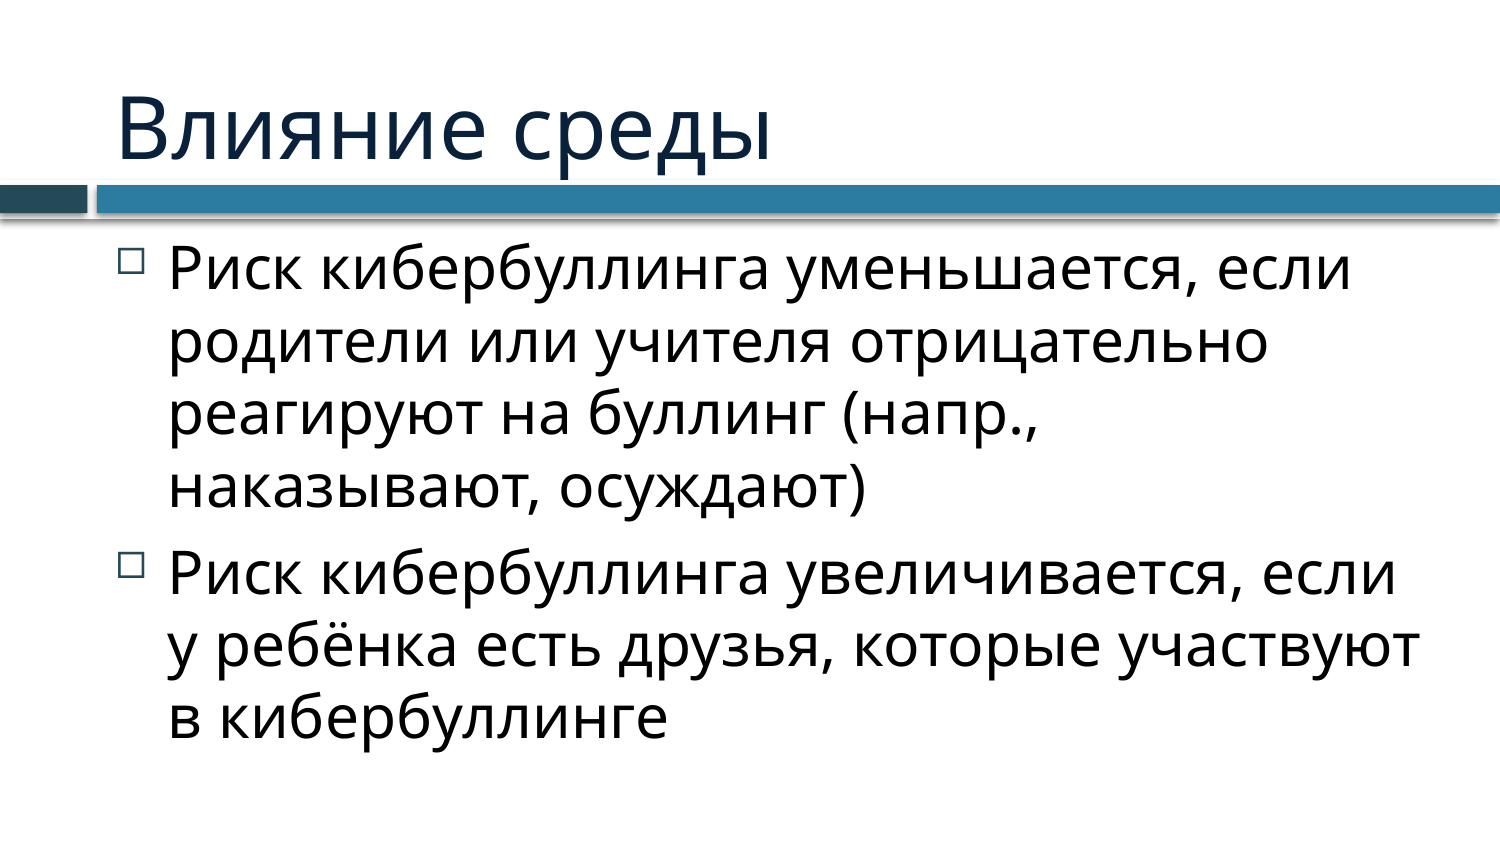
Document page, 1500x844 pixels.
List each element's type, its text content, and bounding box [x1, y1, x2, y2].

title Влияние среды [99, 19, 1438, 185]
list Риск кибербуллинга уменьшается, если родители или учителя отрицательно реагируют на буллинг (напр., наказывают, осуждают) Риск кибербуллинга увеличивается, если у ребёнка есть друзья, которые участвуют в кибербуллинге [100, 221, 1438, 754]
